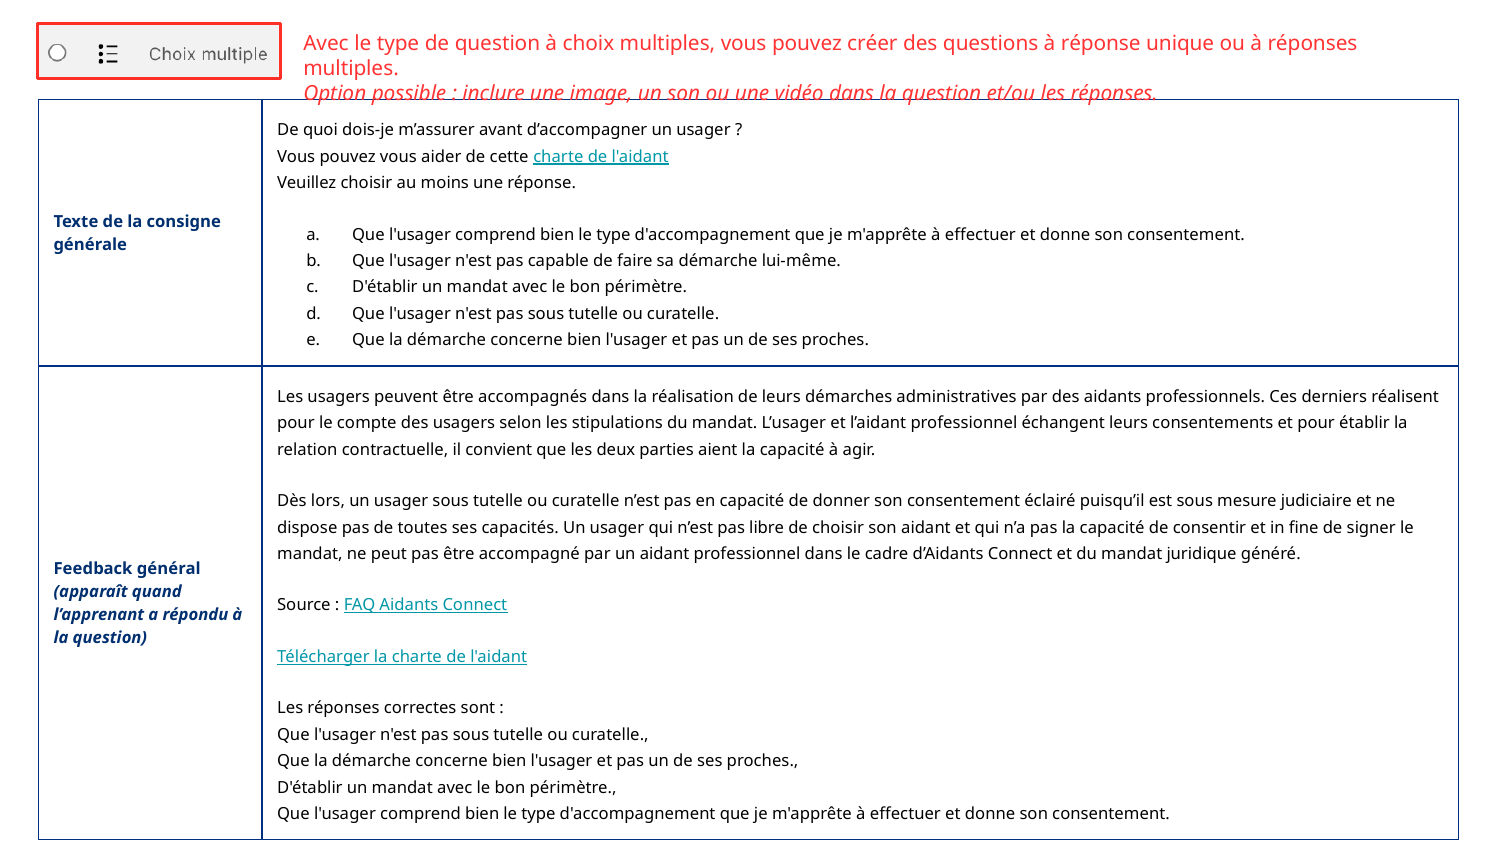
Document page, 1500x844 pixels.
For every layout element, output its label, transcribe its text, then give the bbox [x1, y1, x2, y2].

table_header De quoi dois-je m’assurer avant d’accompagner un usager ? Vous pouvez vous aider de cette charte de l'aidant Veuillez choisir au moins une réponse. Que l'usager comprend bien le type d'accompagnement que je m'apprête à effectuer et donne son consentement. Que l'usager n'est pas capable de faire sa démarche lui-même. D'établir un mandat avec le bon périmètre. Que l'usager n'est pas sous tutelle ou curatelle. Que la démarche concerne bien l'usager et pas un de ses proches. [263, 100, 1458, 365]
table_cell Feedback général (apparaît quand l’apprenant a répondu à la question) [39, 367, 261, 839]
table_header Texte de la consigne générale [39, 100, 261, 365]
table_cell Les usagers peuvent être accompagnés dans la réalisation de leurs démarches administratives par des aidants professionnels. Ces derniers réalisent pour le compte des usagers selon les stipulations du mandat. L’usager et l’aidant professionnel échangent leurs consentements et pour établir la relation contractuelle, il convient que les deux parties aient la capacité à agir. Dès lors, un usager sous tutelle ou curatelle n’est pas en capacité de donner son consentement éclairé puisqu’il est sous mesure judiciaire et ne dispose pas de toutes ses capacités. Un usager qui n’est pas libre de choisir son aidant et qui n’a pas la capacité de consentir et in fine de signer le mandat, ne peut pas être accompagné par un aidant professionnel dans le cadre d’Aidants Connect et du mandat juridique généré. Source : FAQ Aidants Connect Télécharger la charte de l'aidant Les réponses correctes sont : Que l'usager n'est pas sous tutelle ou curatelle., Que la démarche concerne bien l'usager et pas un de ses proches., D'établir un mandat avec le bon périmètre., Que l'usager comprend bien le type d'accompagnement que je m'apprête à effectuer et donne son consentement. [263, 367, 1458, 839]
text_box Avec le type de question à choix multiples, vous pouvez créer des questions à réponse unique ou à réponses multiples. Option possible : inclure une image, un son ou une vidéo dans la question et/ou les réponses. [288, 14, 1459, 106]
picture [38, 25, 279, 78]
